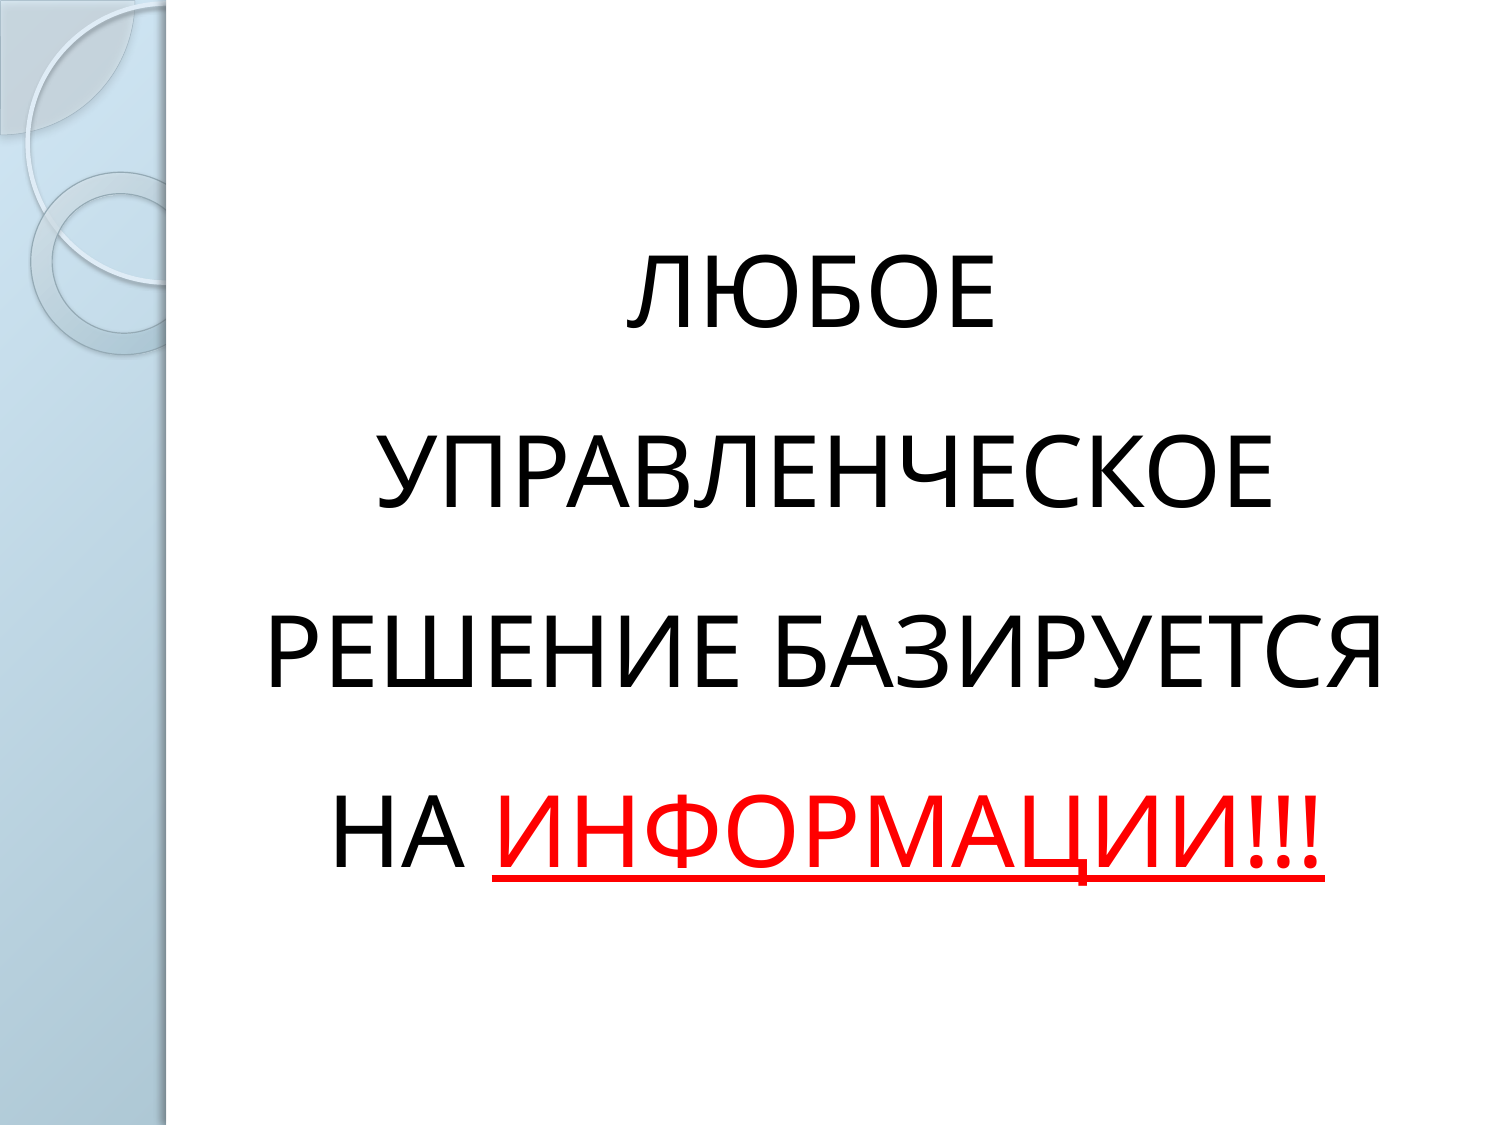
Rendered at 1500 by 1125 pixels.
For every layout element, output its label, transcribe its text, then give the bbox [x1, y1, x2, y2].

title ЛЮБОЕ УПРАВЛЕНЧЕСКОЕ РЕШЕНИЕ БАЗИРУЕТСЯ НА ИНФОРМАЦИИ!!! [175, 246, 1477, 809]
